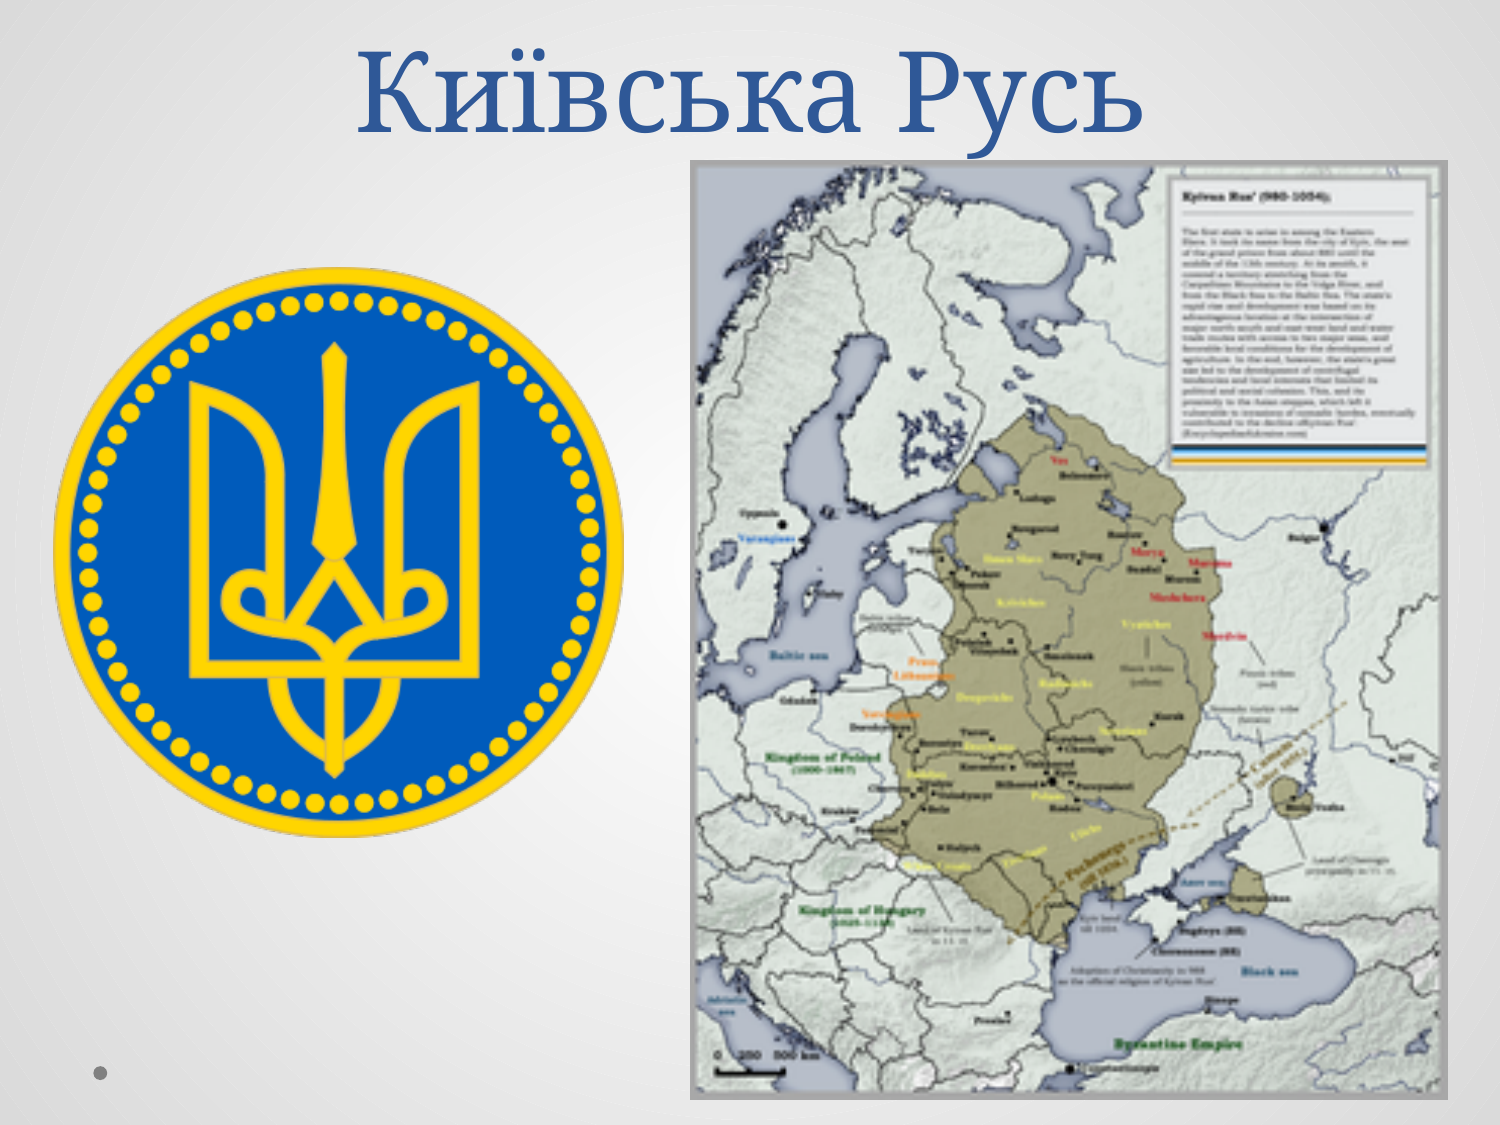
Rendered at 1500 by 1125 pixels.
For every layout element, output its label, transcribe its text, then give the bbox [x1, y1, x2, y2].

picture [52, 266, 624, 838]
title Київська Русь [76, 23, 1427, 163]
picture [690, 160, 1448, 1100]
